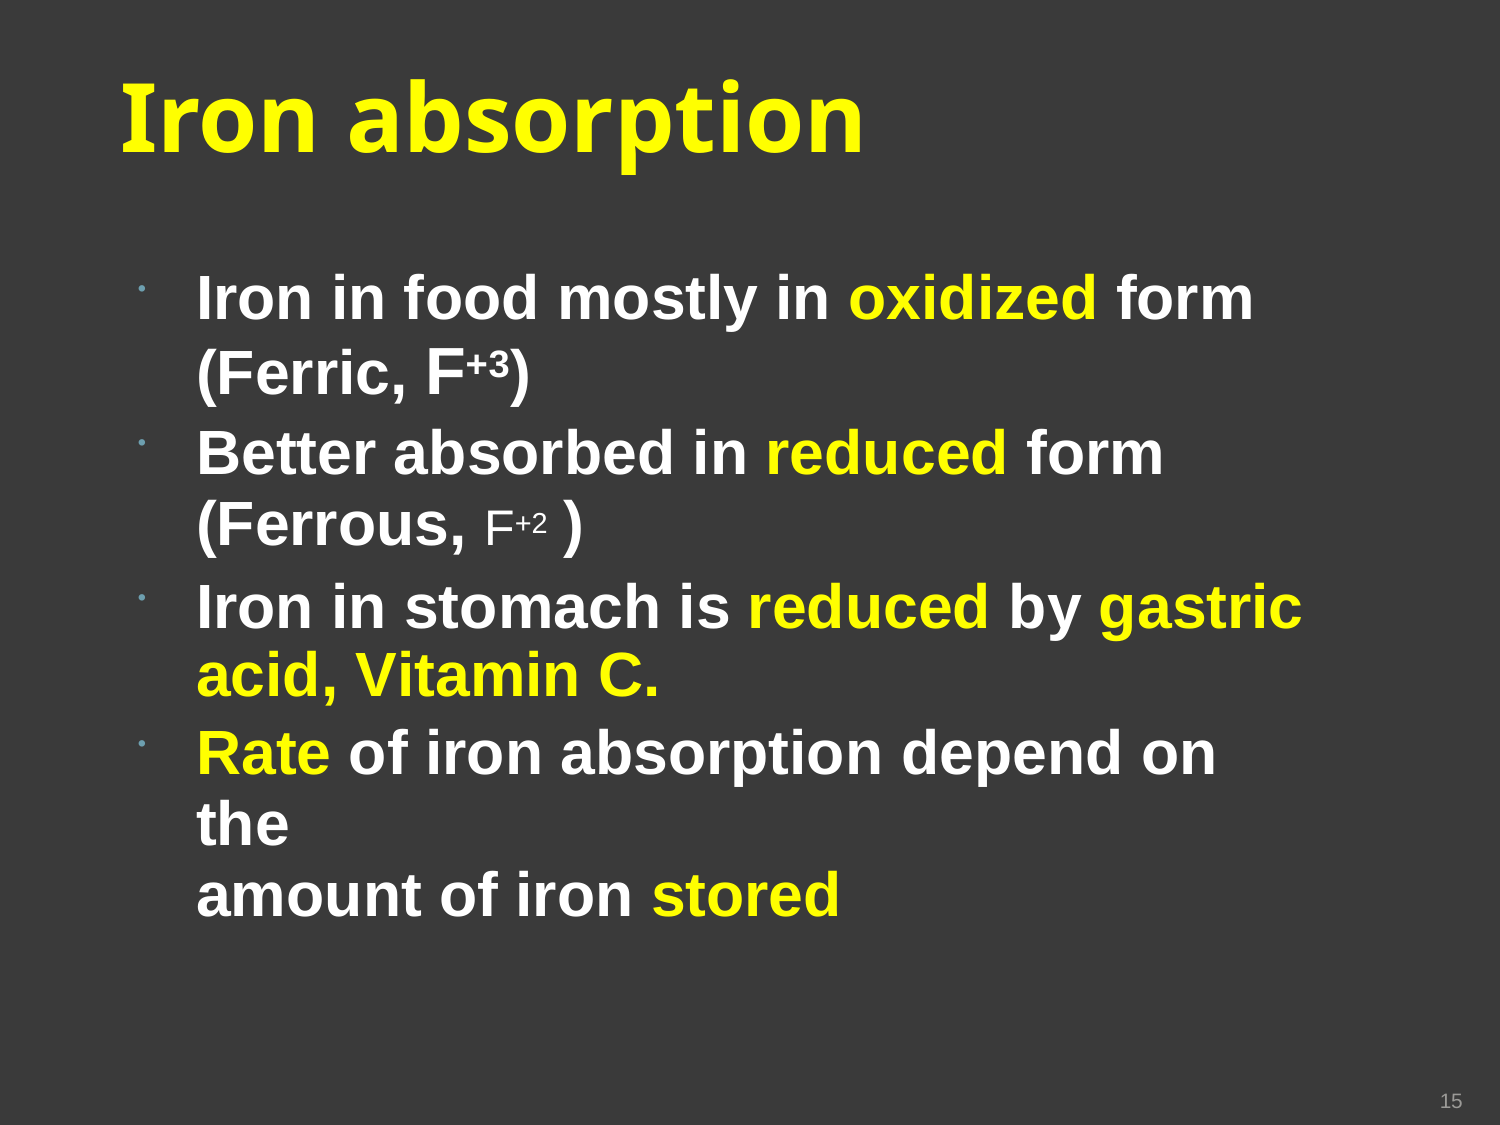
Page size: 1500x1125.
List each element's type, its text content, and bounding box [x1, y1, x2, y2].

text_box Iron in food mostly in oxidized form (Ferric, F+3) Better absorbed in reduced form (Ferrous, F+2 ) Iron in stomach is reduced by gastric acid, Vitamin C. Rate of iron absorption depend on the amount of iron stored [131, 260, 1332, 930]
slide_number 13 [1435, 1089, 1467, 1125]
title Iron absorption [117, 43, 1383, 245]
